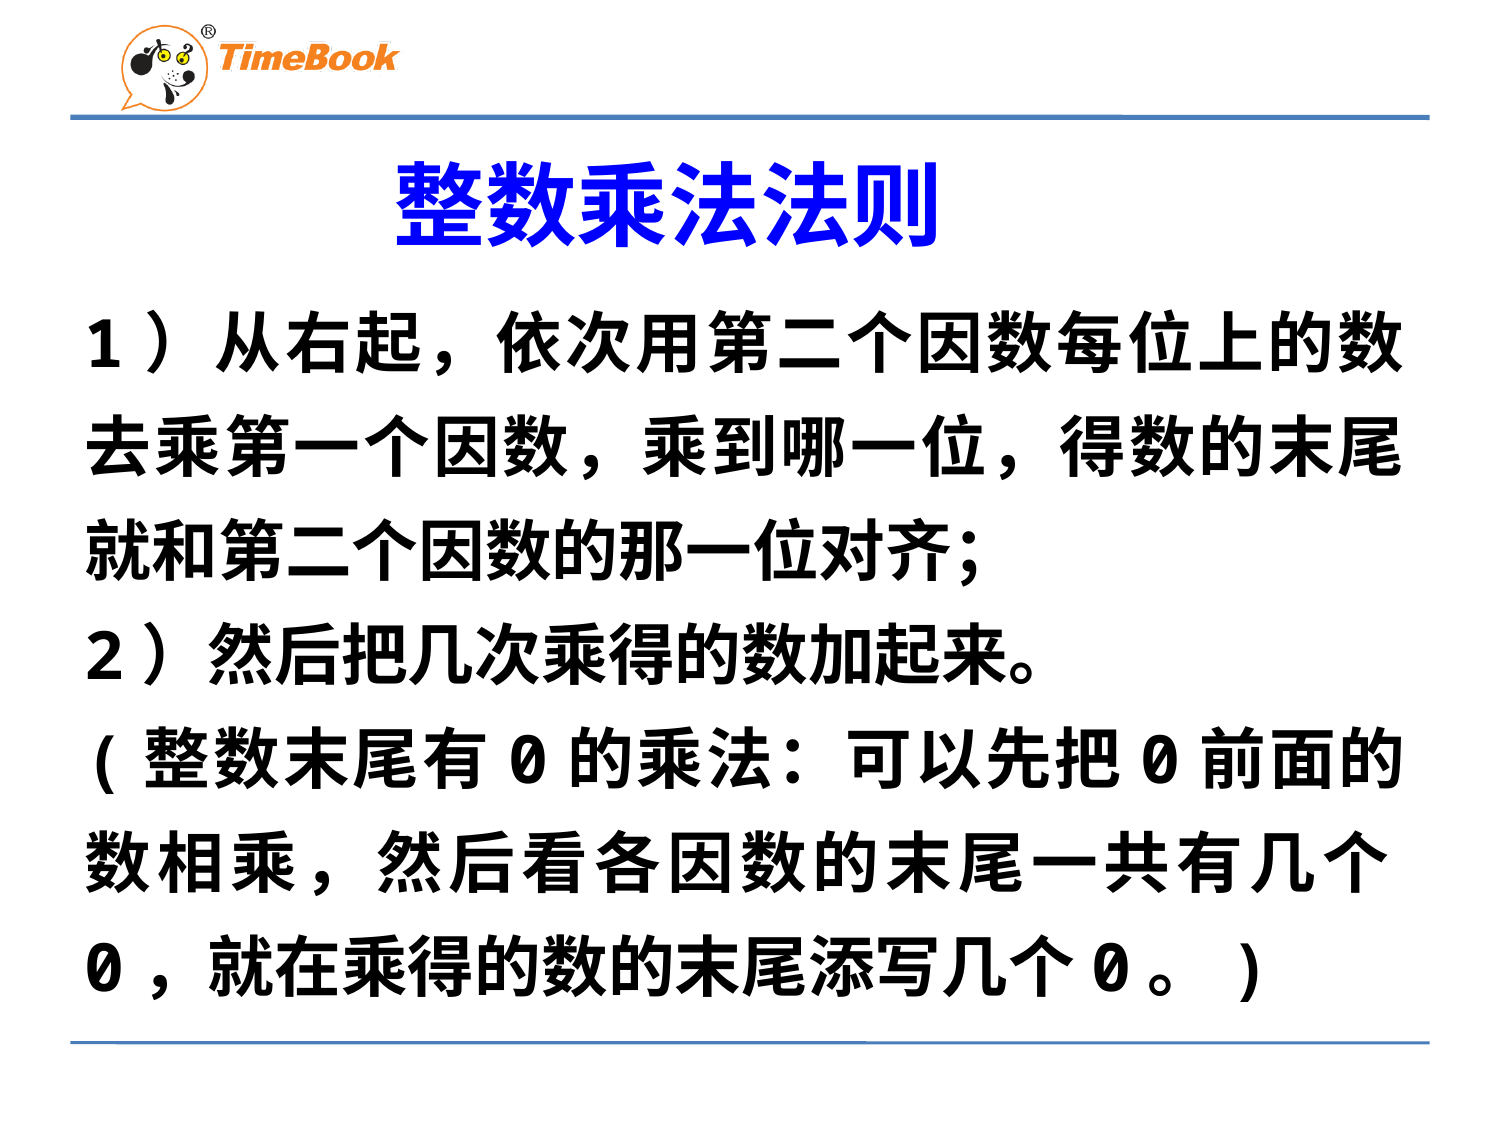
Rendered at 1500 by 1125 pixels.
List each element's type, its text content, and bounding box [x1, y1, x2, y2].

picture [118, 22, 408, 113]
text_box 整数乘法法则 [378, 140, 959, 266]
list 1）从右起，依次用第二个因数每位上的数去乘第一个因数，乘到哪一位，得数的末尾就和第二个因数的那一位对齐； 2）然后把几次乘得的数加起来。 (整数末尾有0的乘法：可以先把0前面的数相乘，然后看各因数的末尾一共有几个0，就在乘得的数的末尾添写几个0。) [70, 269, 1421, 1125]
